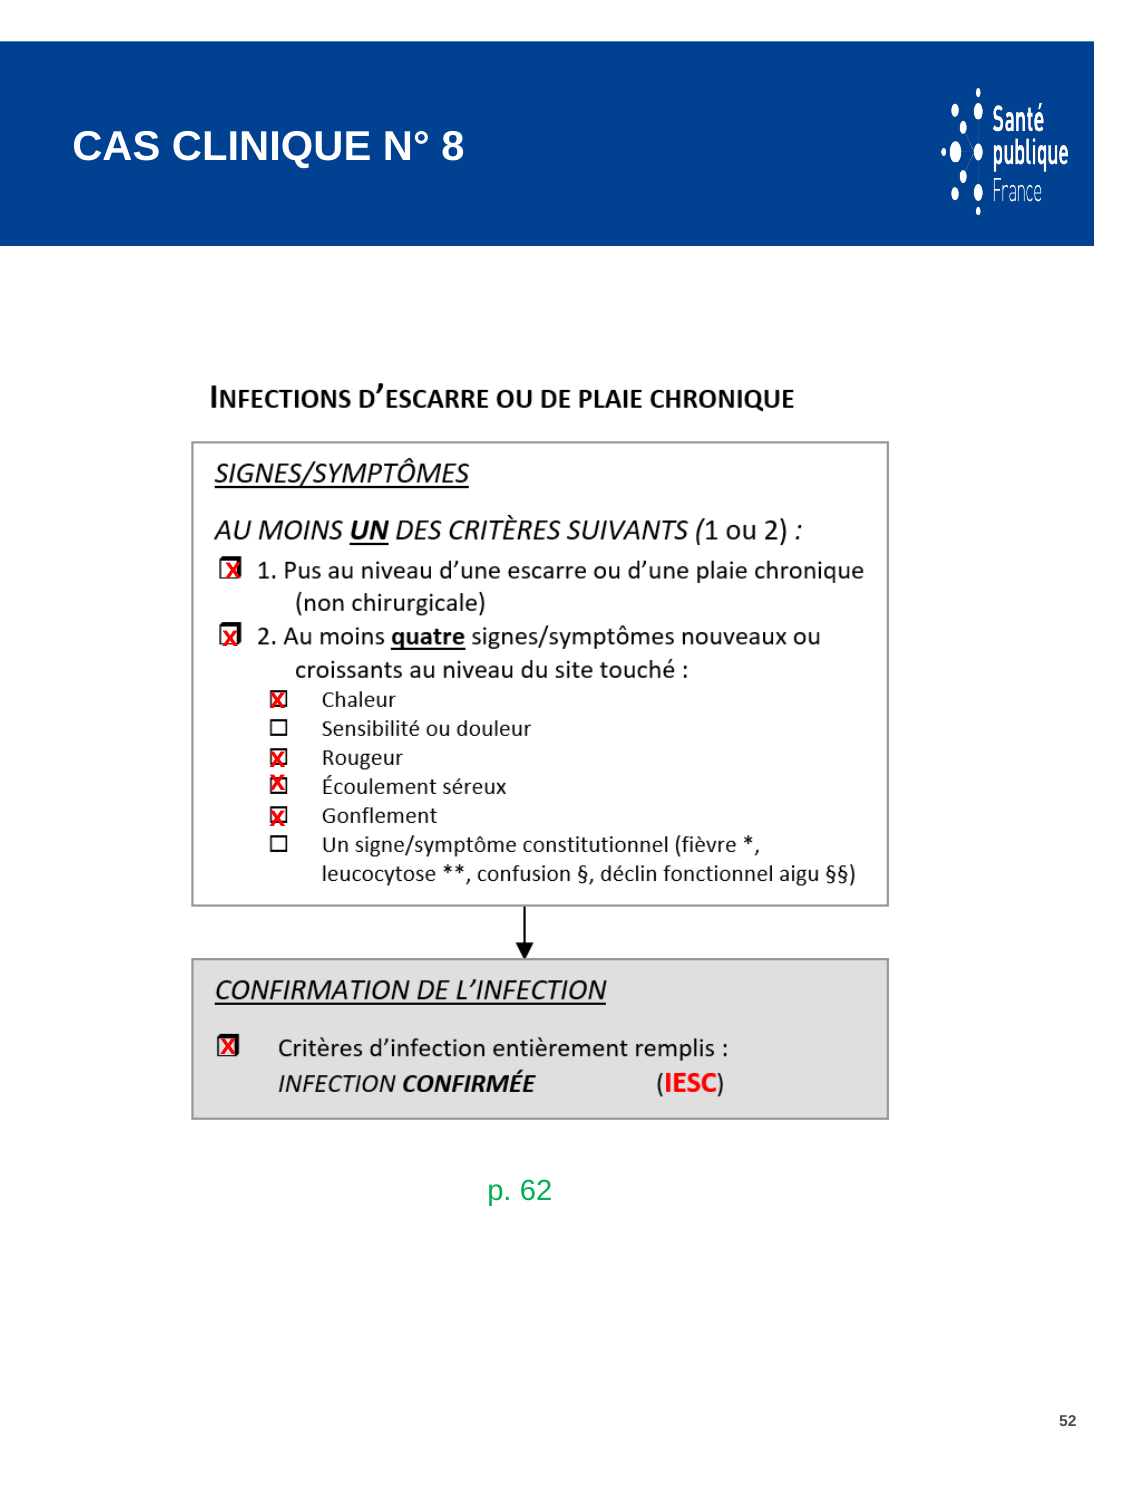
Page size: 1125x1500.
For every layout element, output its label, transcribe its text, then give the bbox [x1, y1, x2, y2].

text_box p. 62 [472, 1163, 568, 1214]
picture [941, 88, 1068, 215]
title Cas clinique N° 8 [66, 41, 908, 246]
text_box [177, 371, 909, 1140]
